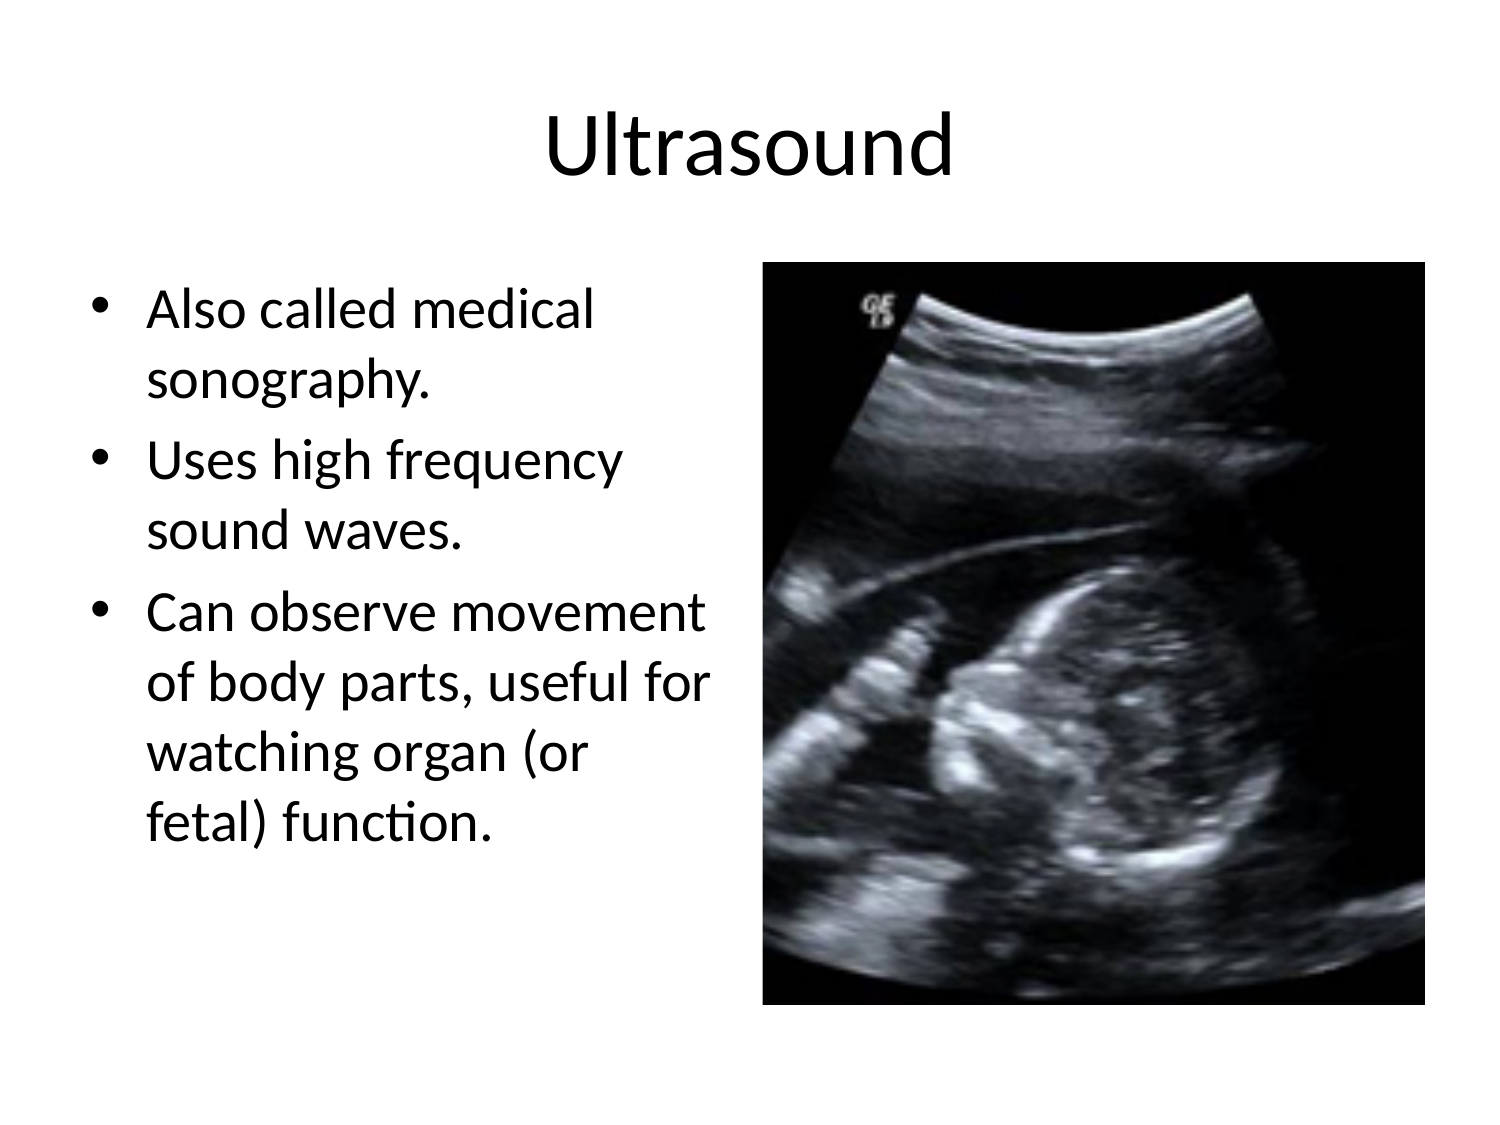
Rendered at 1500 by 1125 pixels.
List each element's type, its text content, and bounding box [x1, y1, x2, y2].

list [762, 262, 1426, 1006]
title Ultrasound [75, 45, 1425, 233]
list Also called medical sonography. Uses high frequency sound waves. Can observe movement of body parts, useful for watching organ (or fetal) function. [75, 262, 738, 1005]
